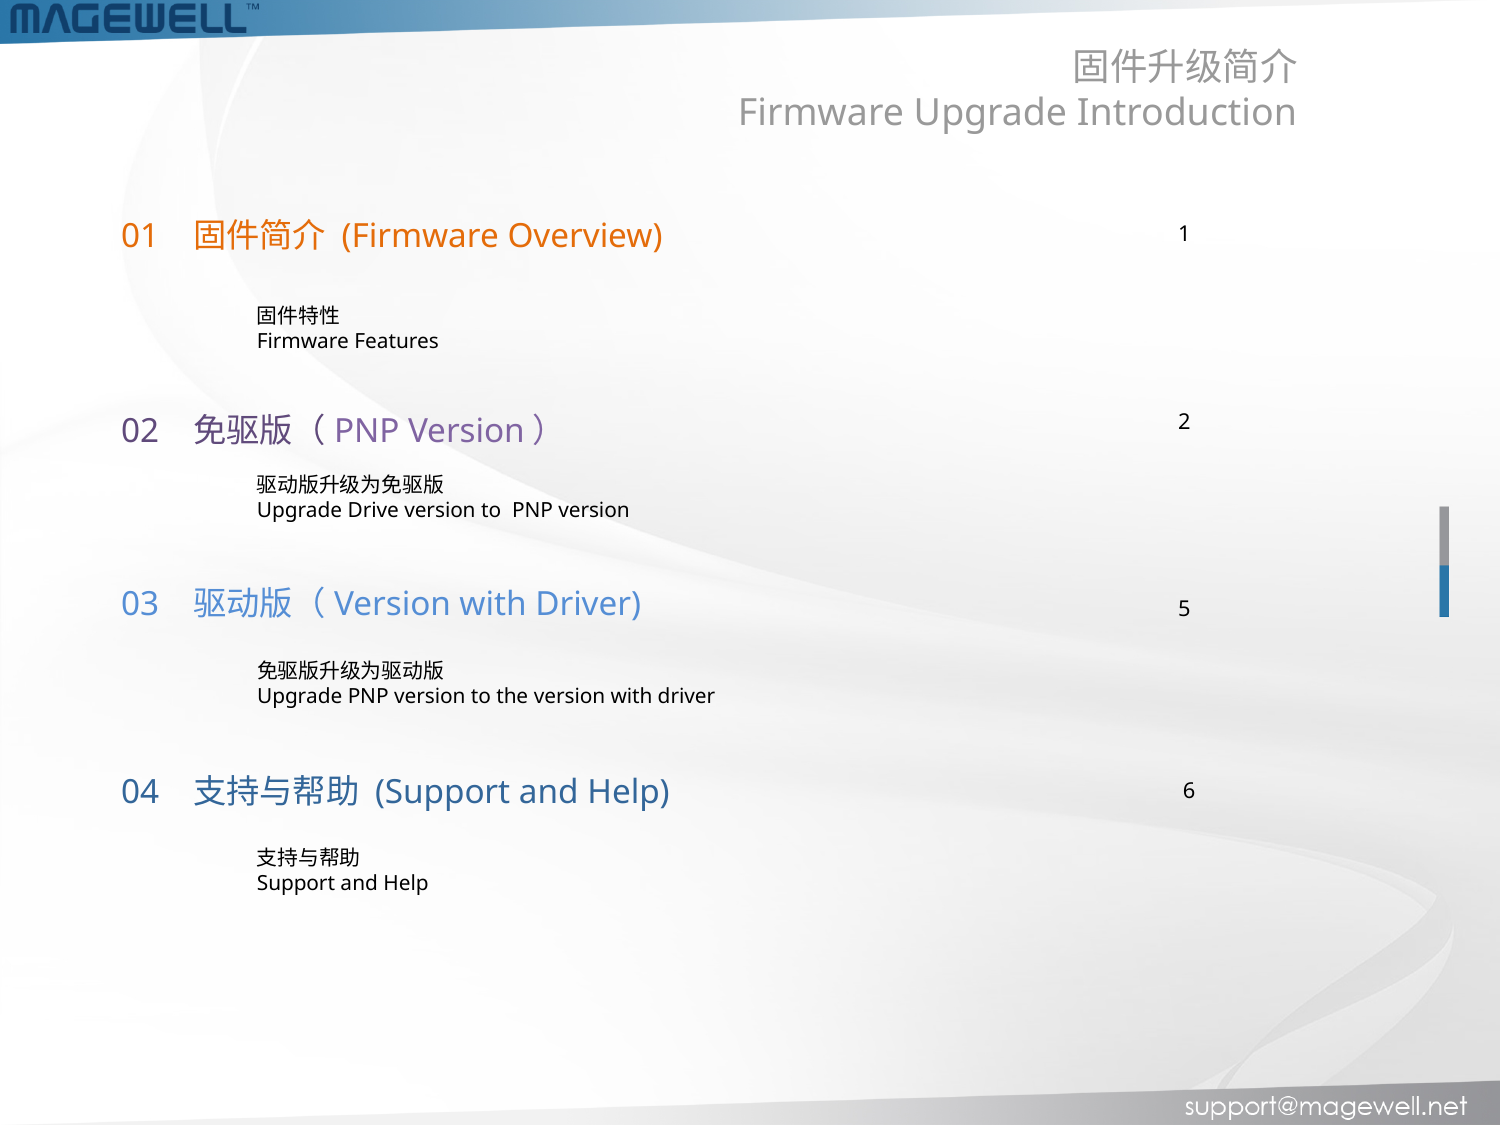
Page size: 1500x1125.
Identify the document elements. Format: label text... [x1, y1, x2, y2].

text_box 固件特性 Firmware Features [242, 295, 754, 361]
text_box 03 驱动版（Version with Driver) [106, 574, 740, 630]
text_box 04 支持与帮助 (Support and Help) [106, 762, 734, 818]
text_box 01 固件简介 (Firmware Overview) [106, 206, 1067, 262]
text_box 驱动版升级为免驱版 Upgrade Drive version to PNP version [242, 463, 708, 529]
text_box 6 [1162, 769, 1250, 811]
text_box 1 [1163, 212, 1245, 254]
text_box 固件升级简介 Firmware Upgrade Introduction [503, 35, 1313, 140]
text_box 支持与帮助 Support and Help [242, 837, 684, 903]
text_box 免驱版升级为驱动版 Upgrade PNP version to the version with driver [242, 649, 775, 715]
text_box 02 免驱版（PNP Version） [106, 401, 740, 457]
picture [0, 0, 1500, 1125]
text_box 5 [1163, 587, 1231, 629]
text_box 2 [1163, 399, 1241, 441]
